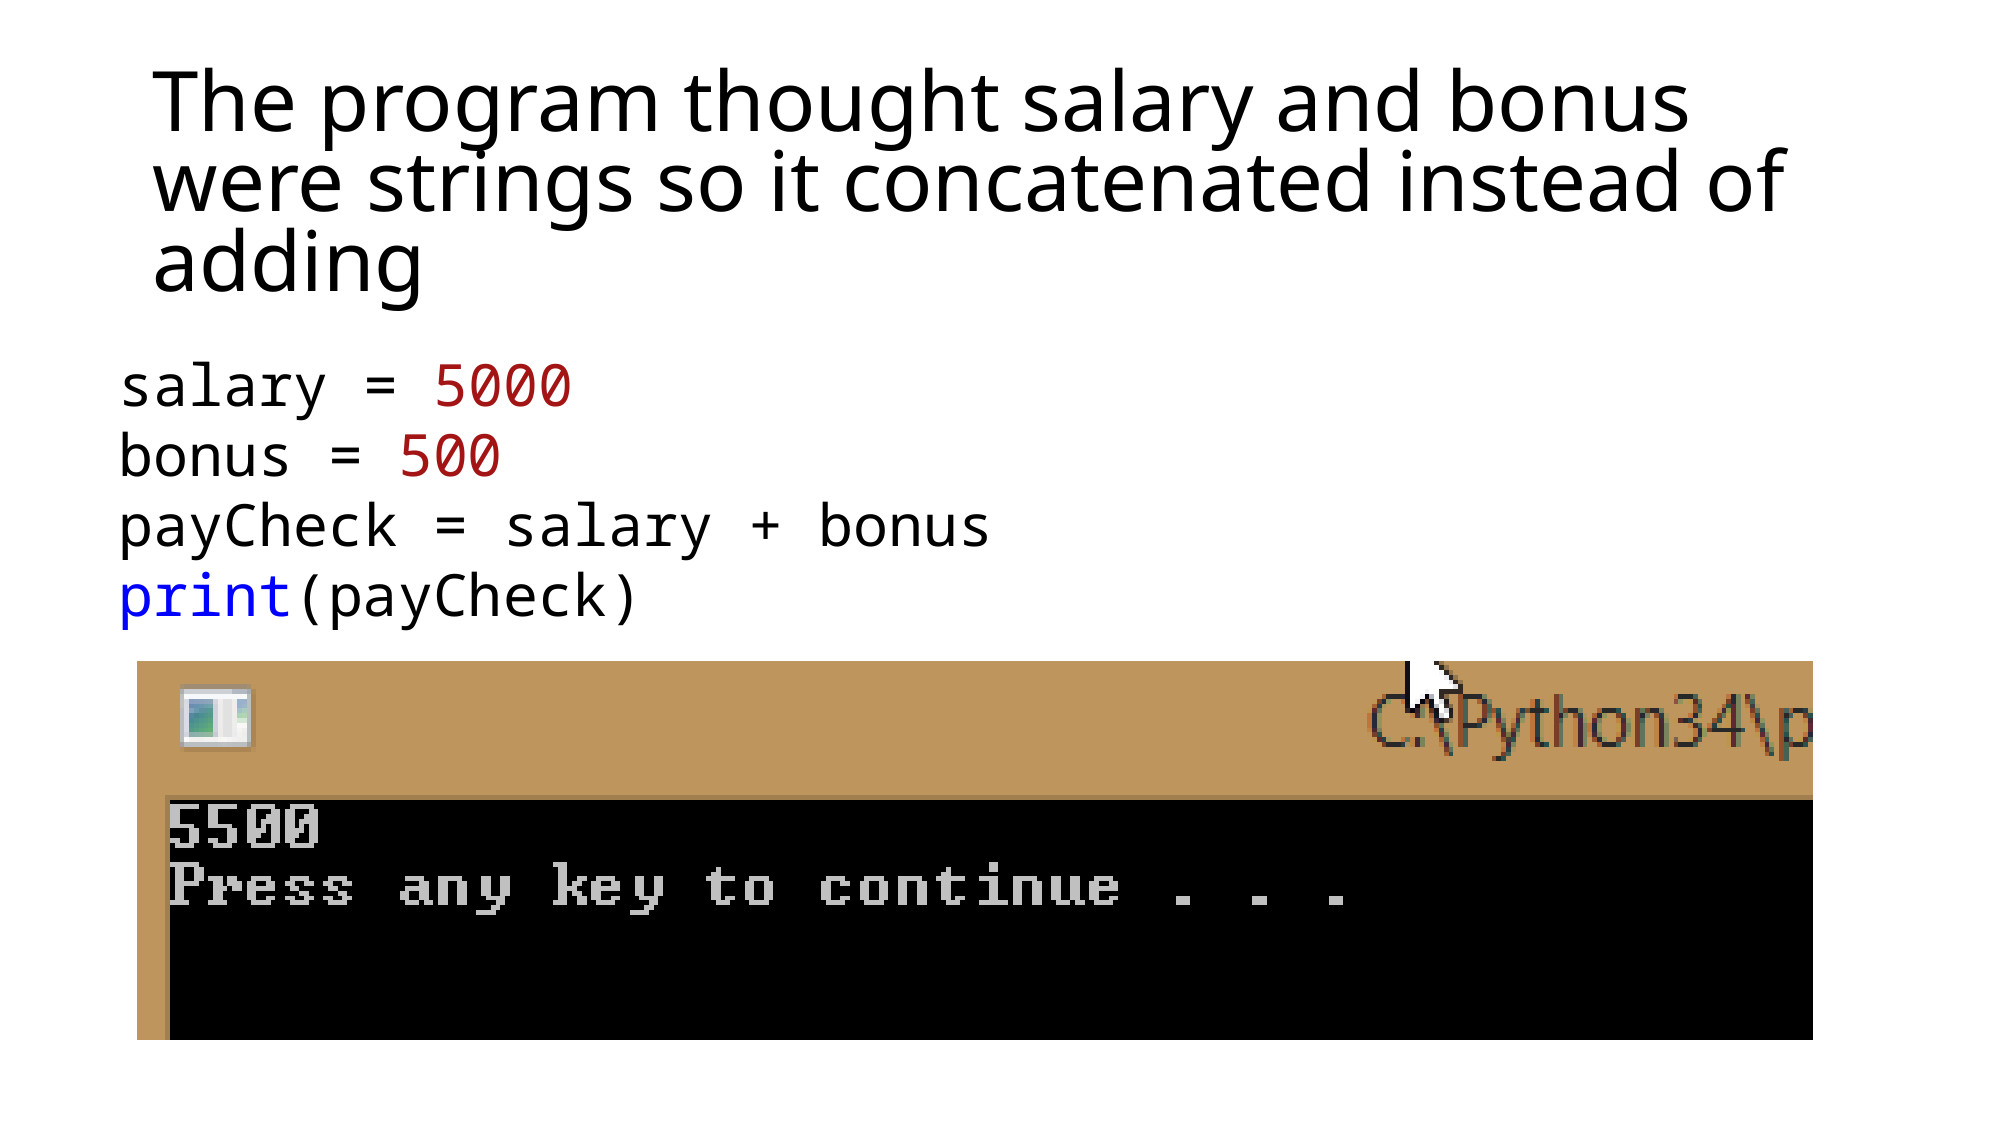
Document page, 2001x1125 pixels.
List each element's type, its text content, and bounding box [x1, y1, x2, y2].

text_box salary = 5000 bonus = 500 payCheck = salary + bonus print(payCheck) [103, 341, 1044, 636]
title The program thought salary and bonus were strings so it concatenated instead of adding [137, 59, 1863, 316]
picture [137, 661, 1813, 1040]
